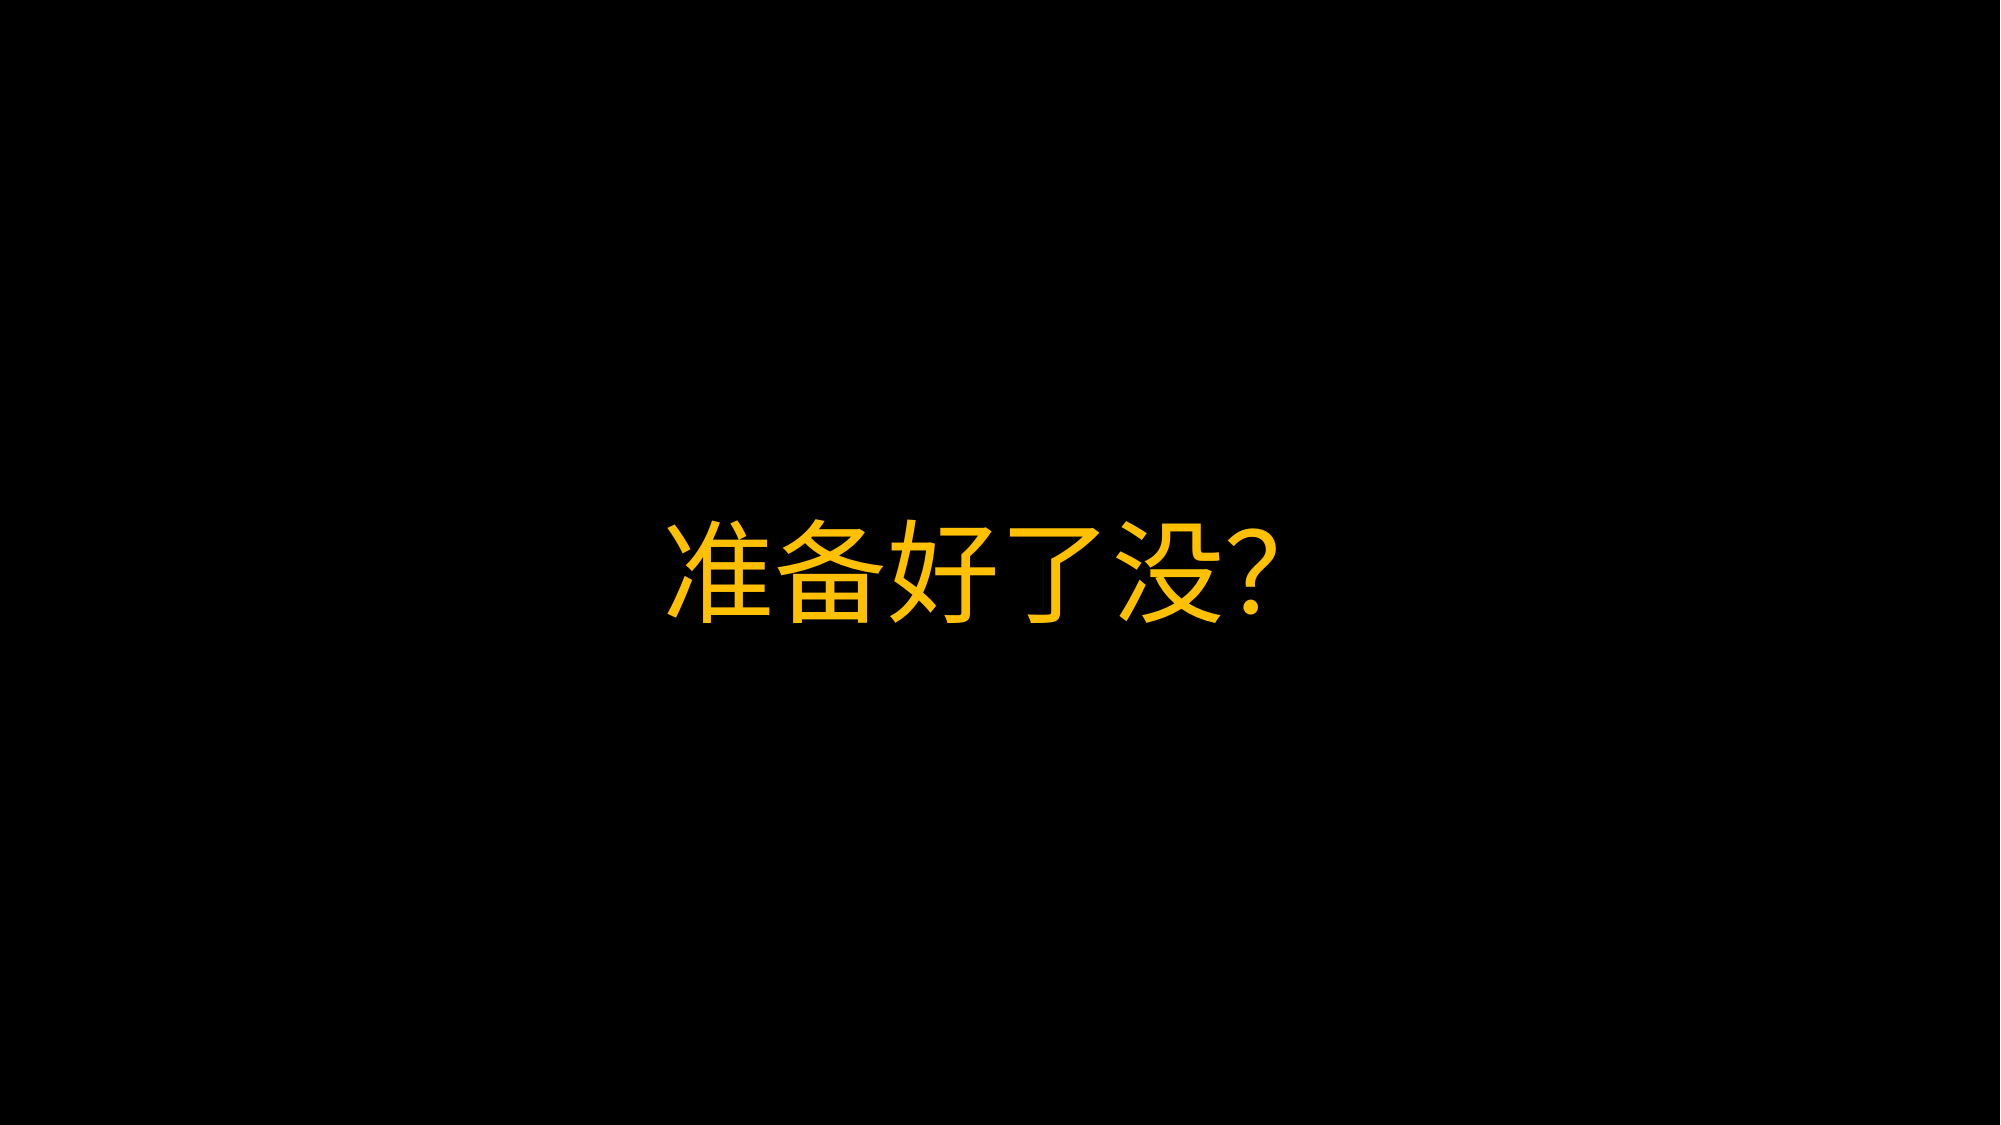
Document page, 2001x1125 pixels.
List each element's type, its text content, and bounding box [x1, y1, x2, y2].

text_box 准备好了没？ [500, 494, 1500, 734]
